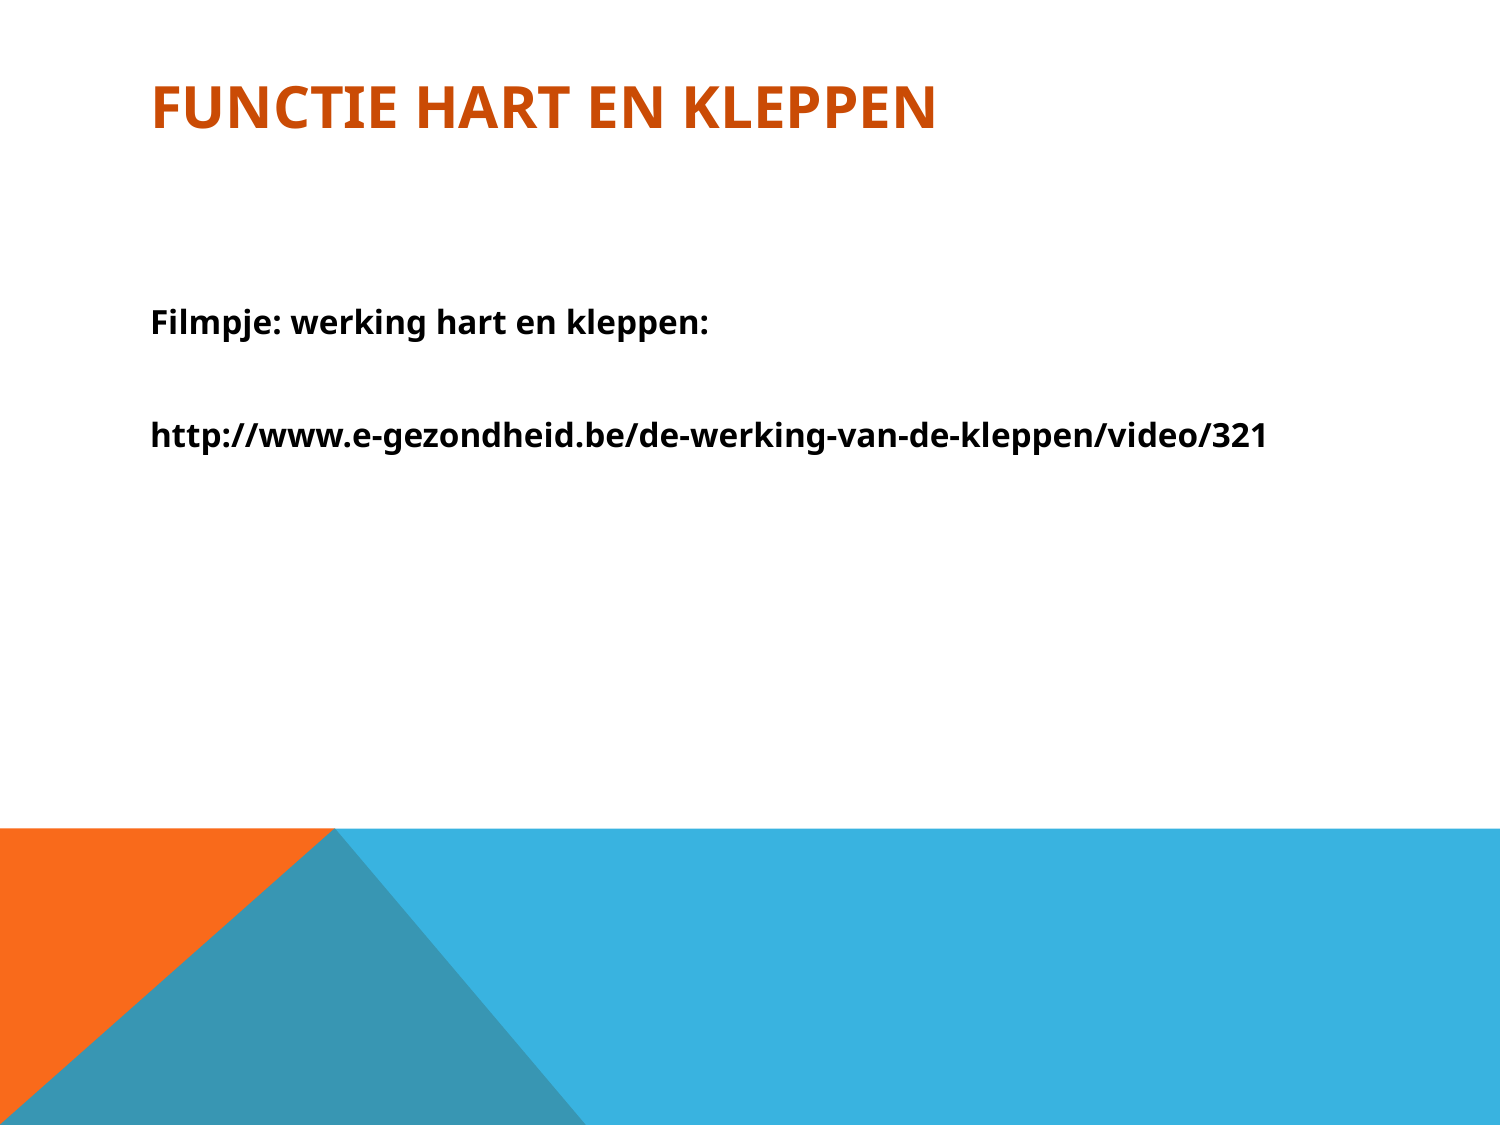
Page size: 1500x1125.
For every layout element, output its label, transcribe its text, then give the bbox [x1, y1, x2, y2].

title Functie hart en kleppen [135, 60, 1369, 150]
list Filmpje: werking hart en kleppen: http://www.e-gezondheid.be/de-werking-van-de-kleppen/video/321 [135, 180, 1369, 768]
